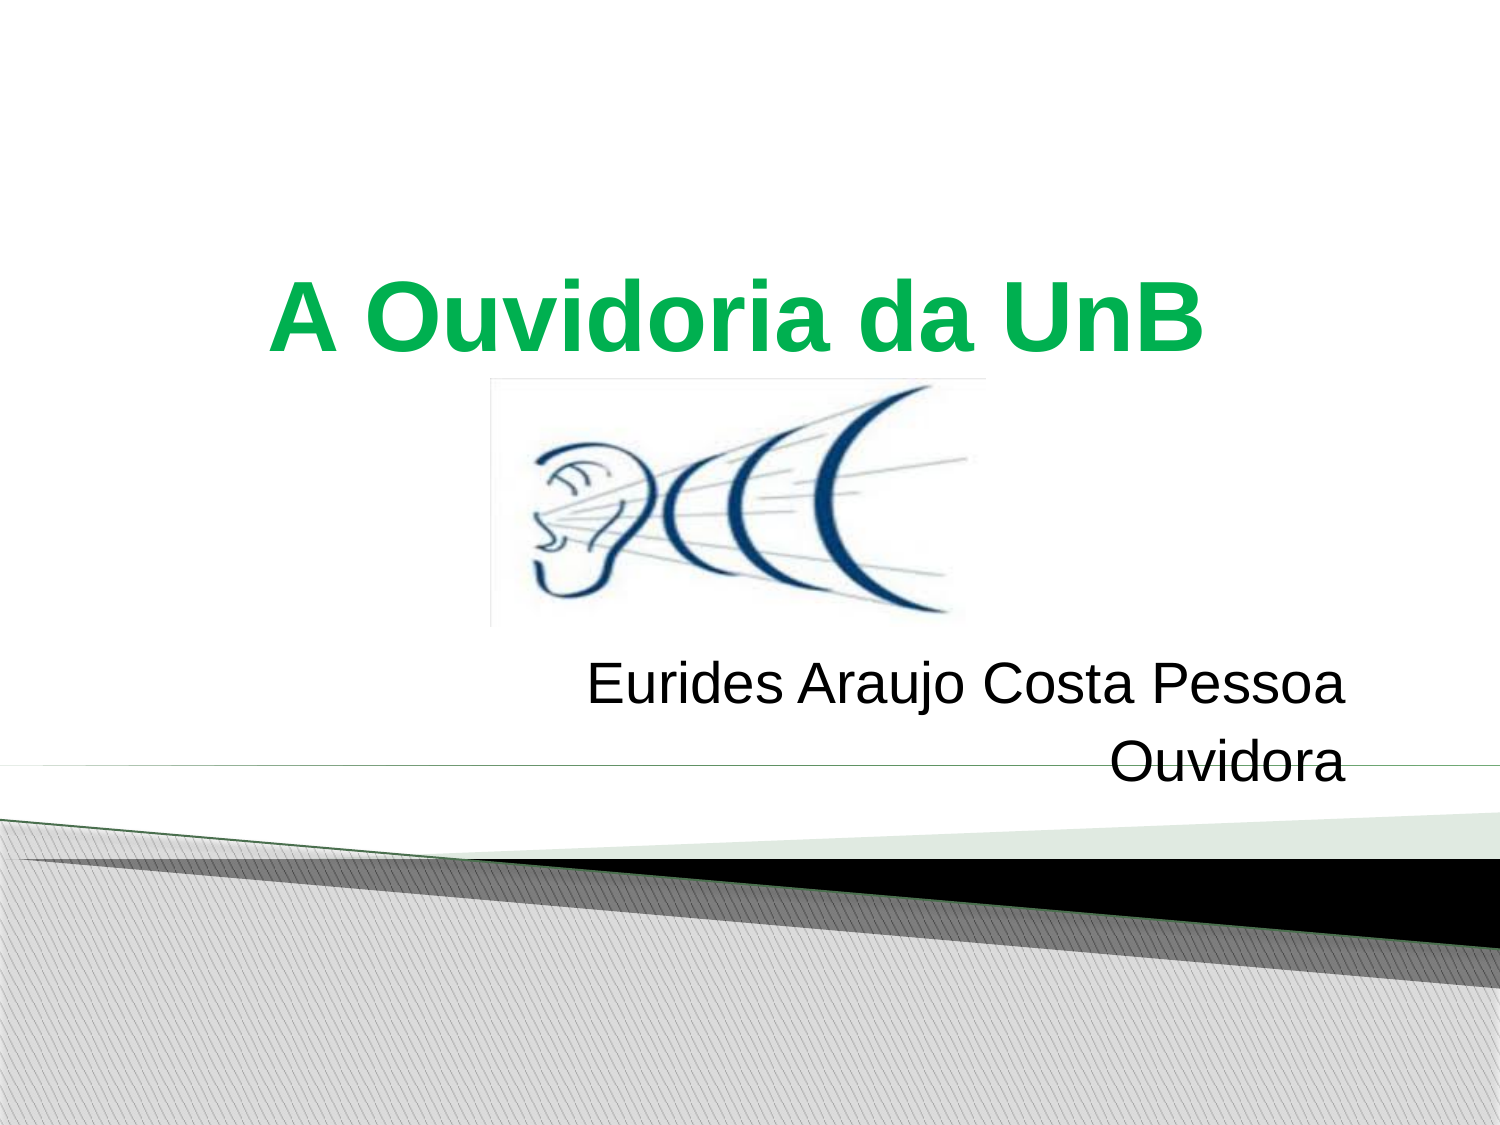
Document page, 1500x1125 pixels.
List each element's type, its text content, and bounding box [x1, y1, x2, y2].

picture [5, 859, 1500, 989]
title A Ouvidoria da UnB [100, 137, 1376, 379]
picture [489, 378, 986, 628]
subtitle Eurides Araujo Costa Pessoa Ouvidora [549, 637, 1365, 846]
